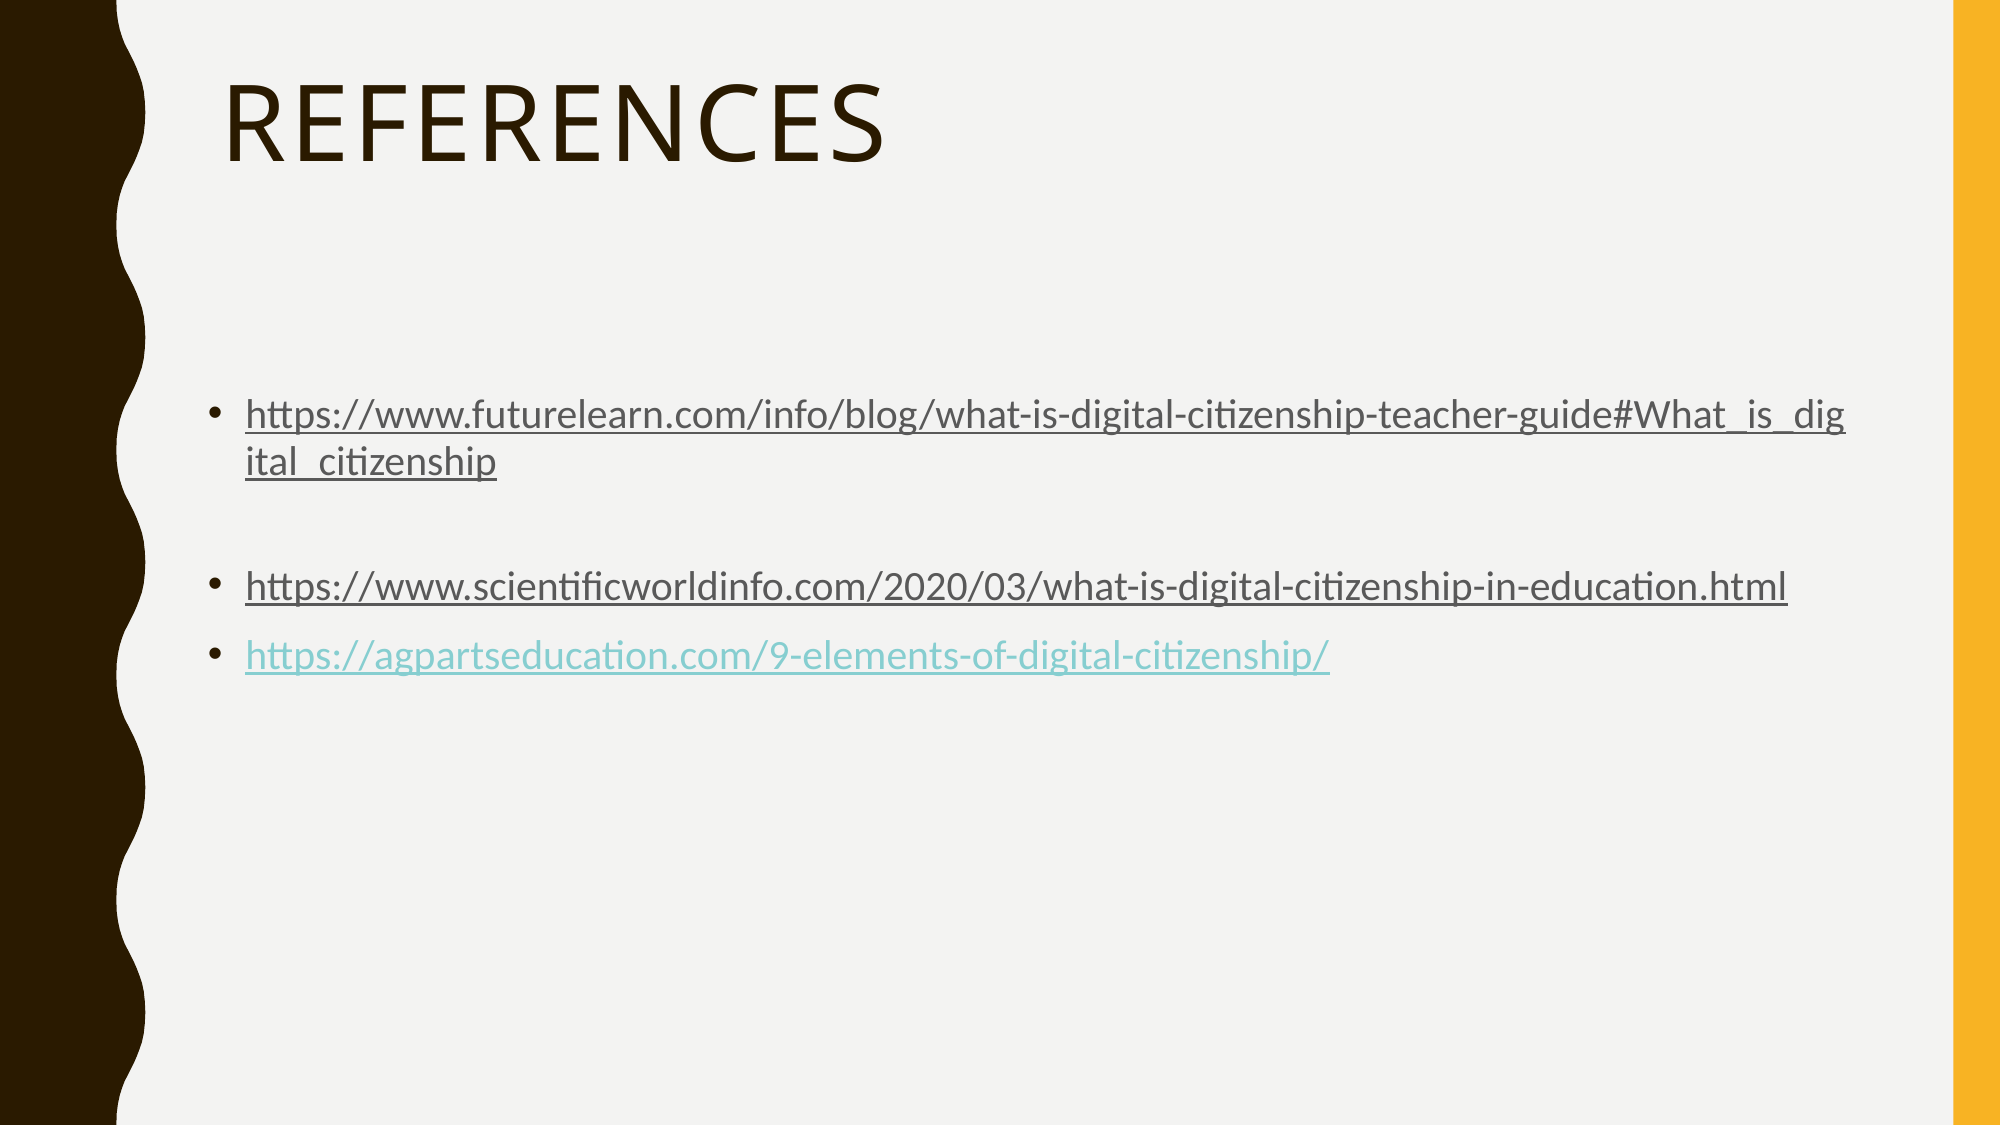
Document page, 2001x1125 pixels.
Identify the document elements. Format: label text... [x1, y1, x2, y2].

list https://www.futurelearn.com/info/blog/what-is-digital-citizenship-teacher-guide#What_is_digital_citizenship https://www.scientificworldinfo.com/2020/03/what-is-digital-citizenship-in-education.html https://agpartseducation.com/9-elements-of-digital-citizenship/ [192, 374, 1863, 1125]
title References [205, 62, 1875, 308]
